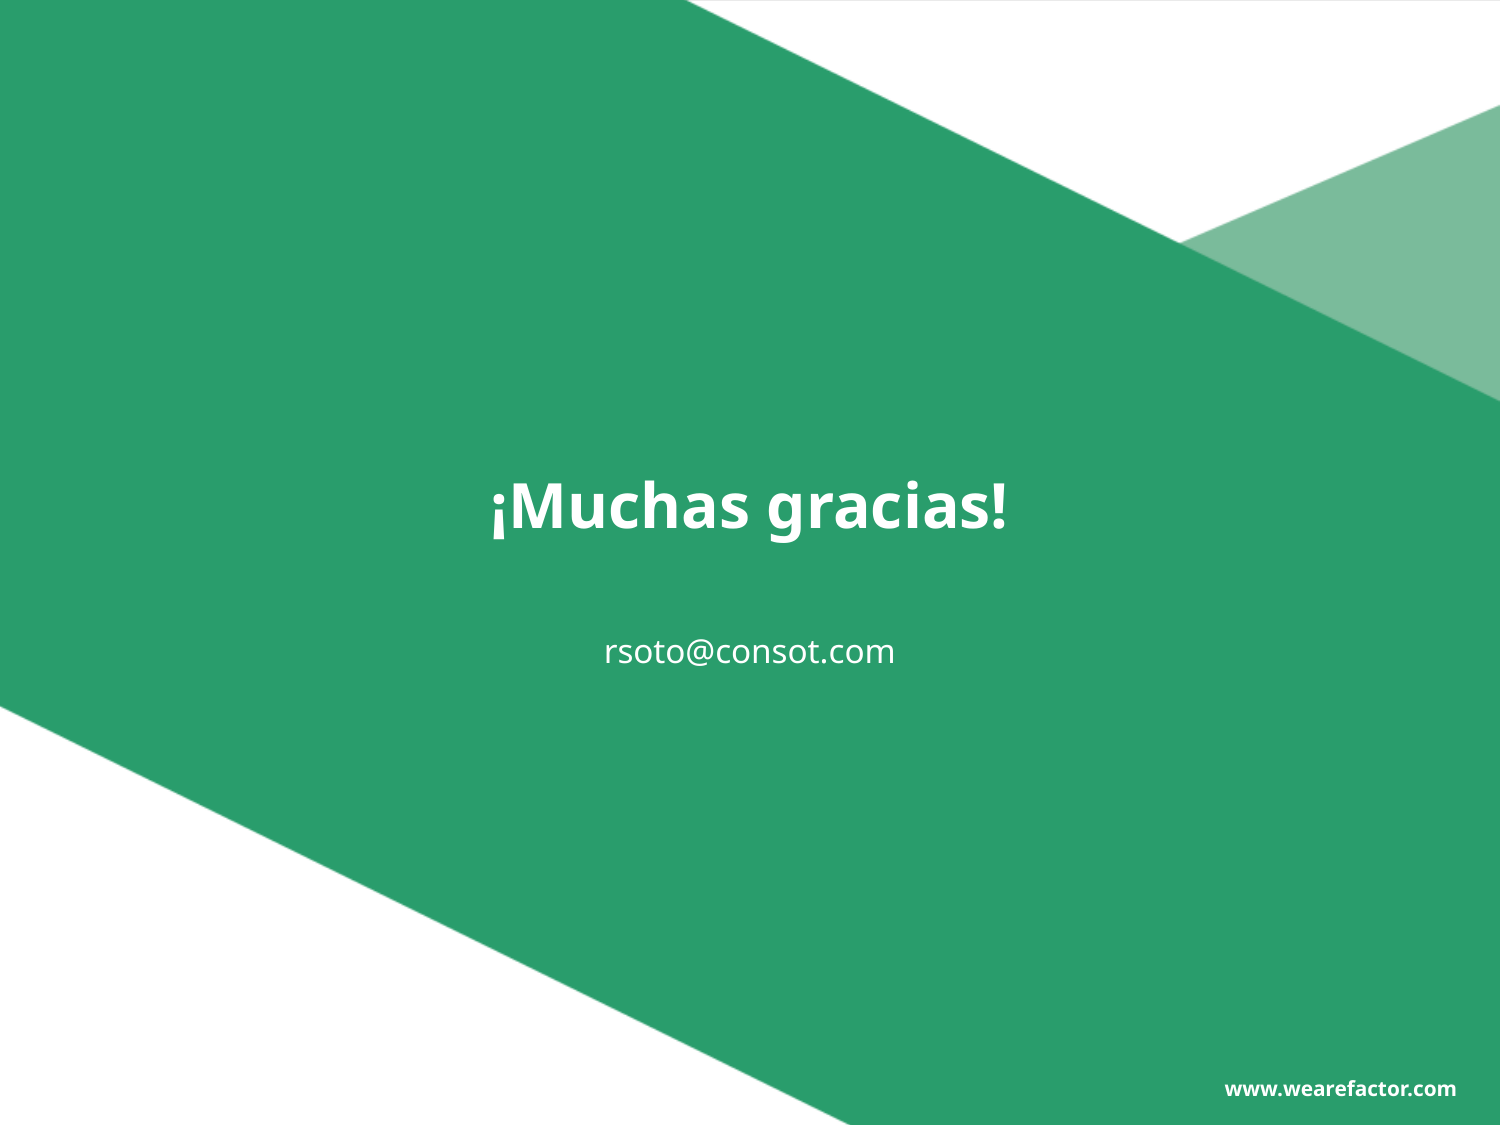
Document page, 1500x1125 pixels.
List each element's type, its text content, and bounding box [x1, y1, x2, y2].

picture [0, 0, 1500, 458]
picture [0, 678, 1500, 1125]
text_box www.wearefactor.com [1187, 813, 1500, 1101]
text_box ¡Muchas gracias! rsoto@consot.com [0, 458, 1500, 678]
